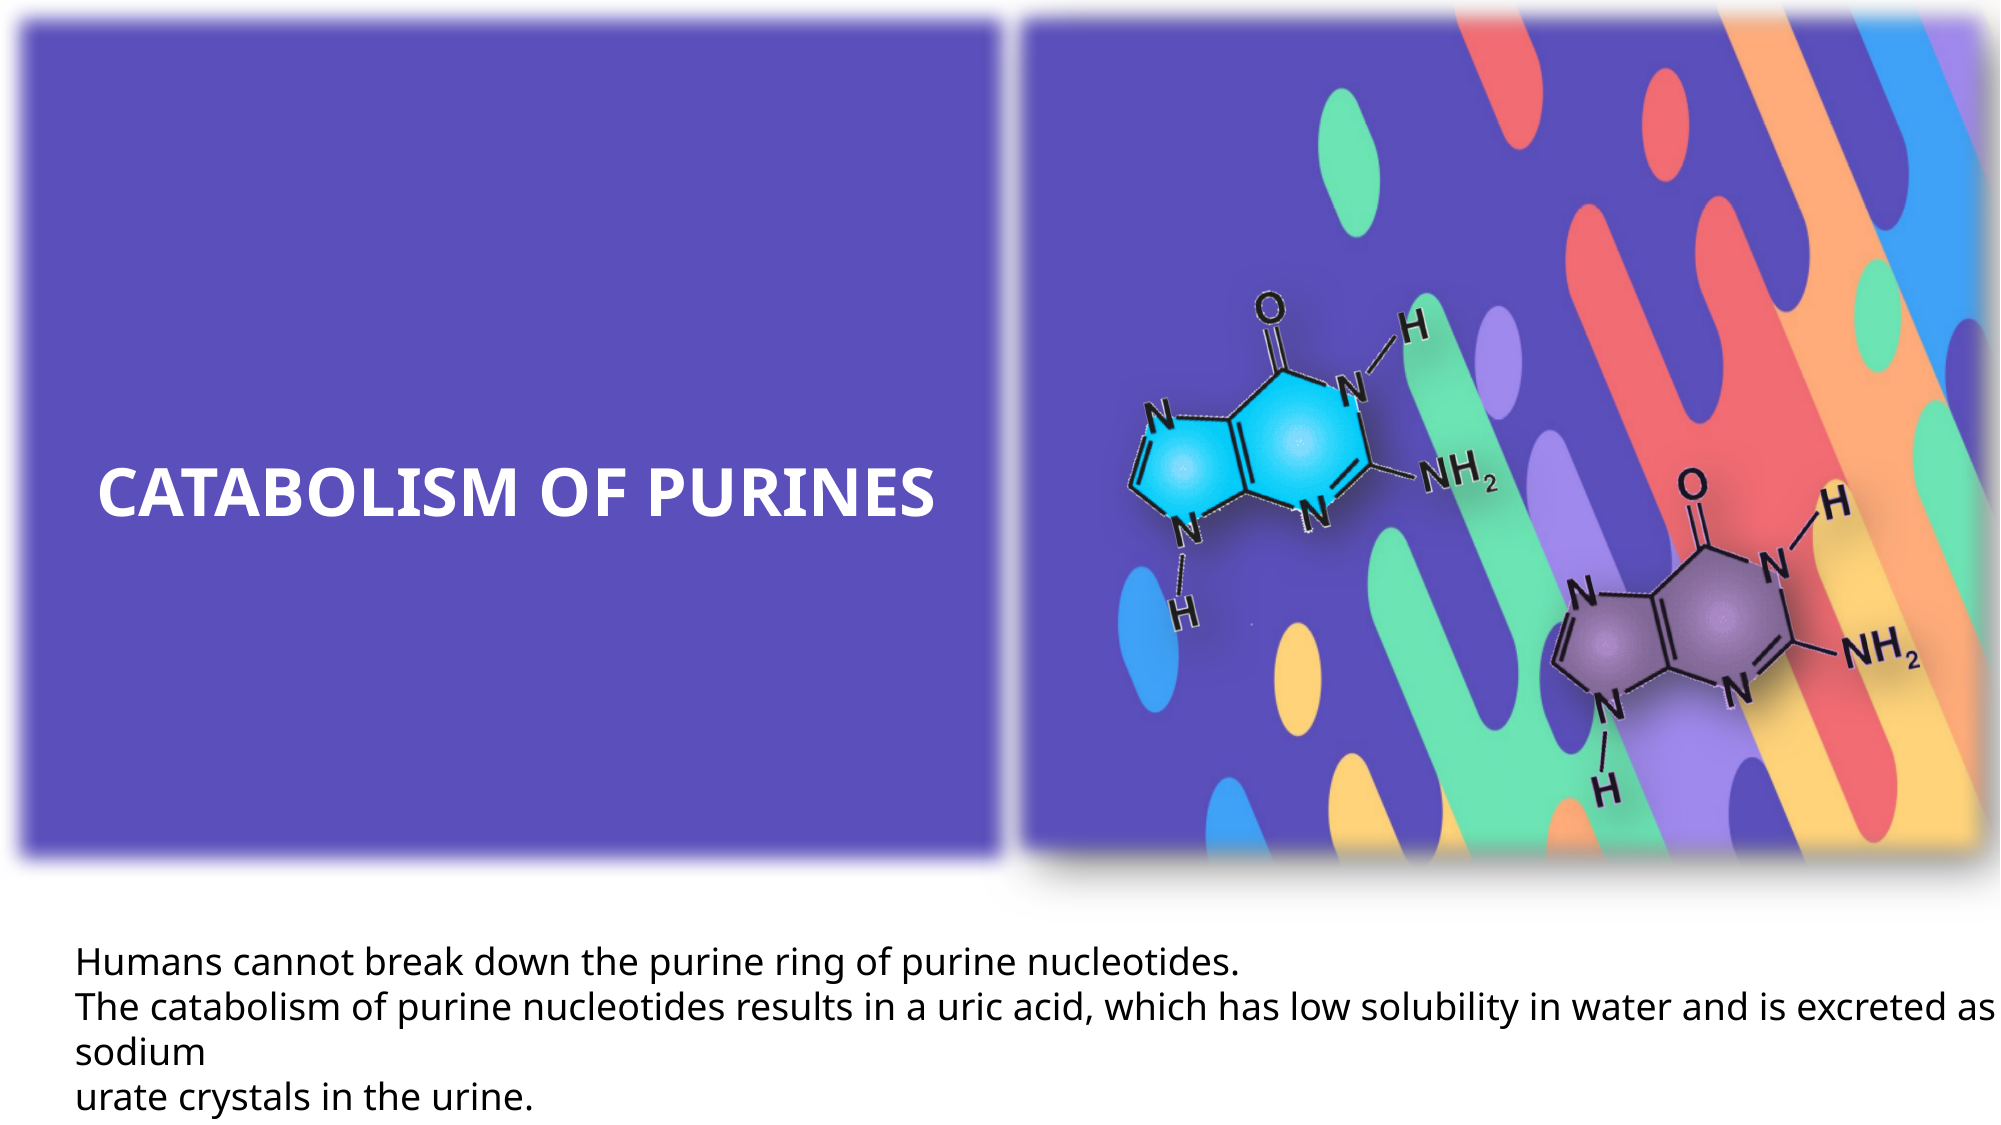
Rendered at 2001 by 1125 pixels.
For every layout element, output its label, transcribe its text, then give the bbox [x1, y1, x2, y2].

text_box Humans cannot break down the purine ring of purine nucleotides. The catabolism of purine nucleotides results in a uric acid, which has low solubility in water and is excreted as sodium urate crystals in the urine. [59, 930, 2000, 1125]
picture [0, 0, 2000, 879]
